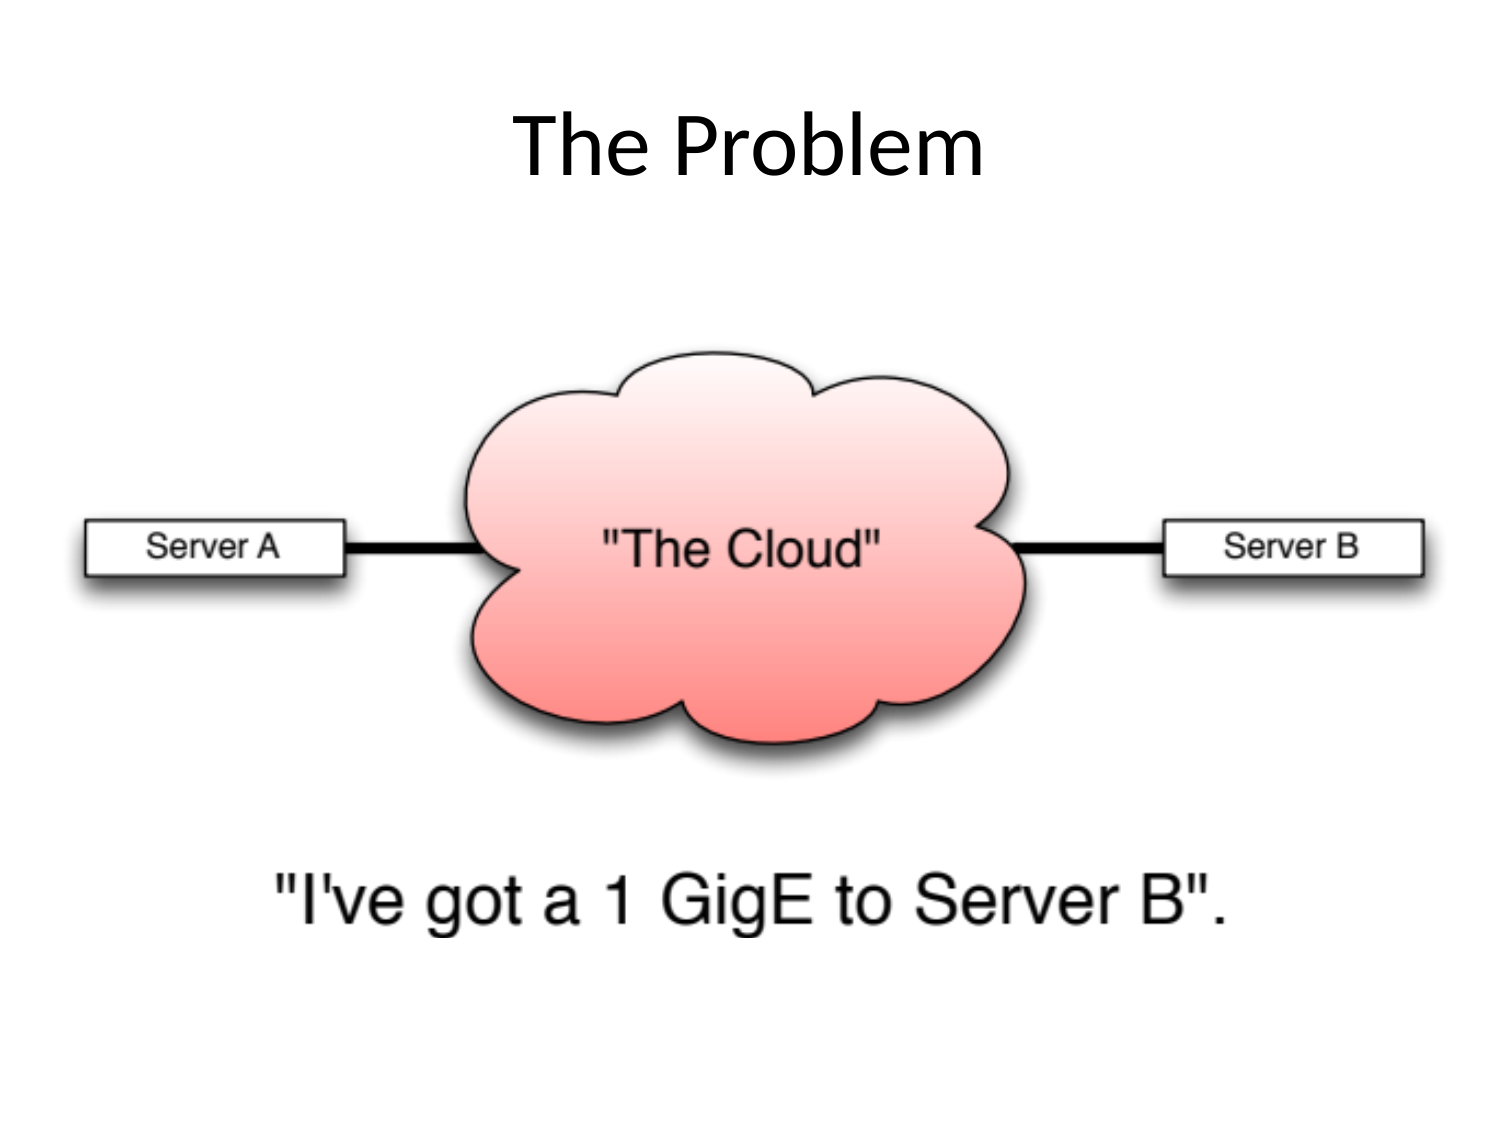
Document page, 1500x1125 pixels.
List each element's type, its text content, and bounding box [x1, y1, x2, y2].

title The Problem [75, 45, 1425, 233]
picture [52, 323, 1450, 938]
